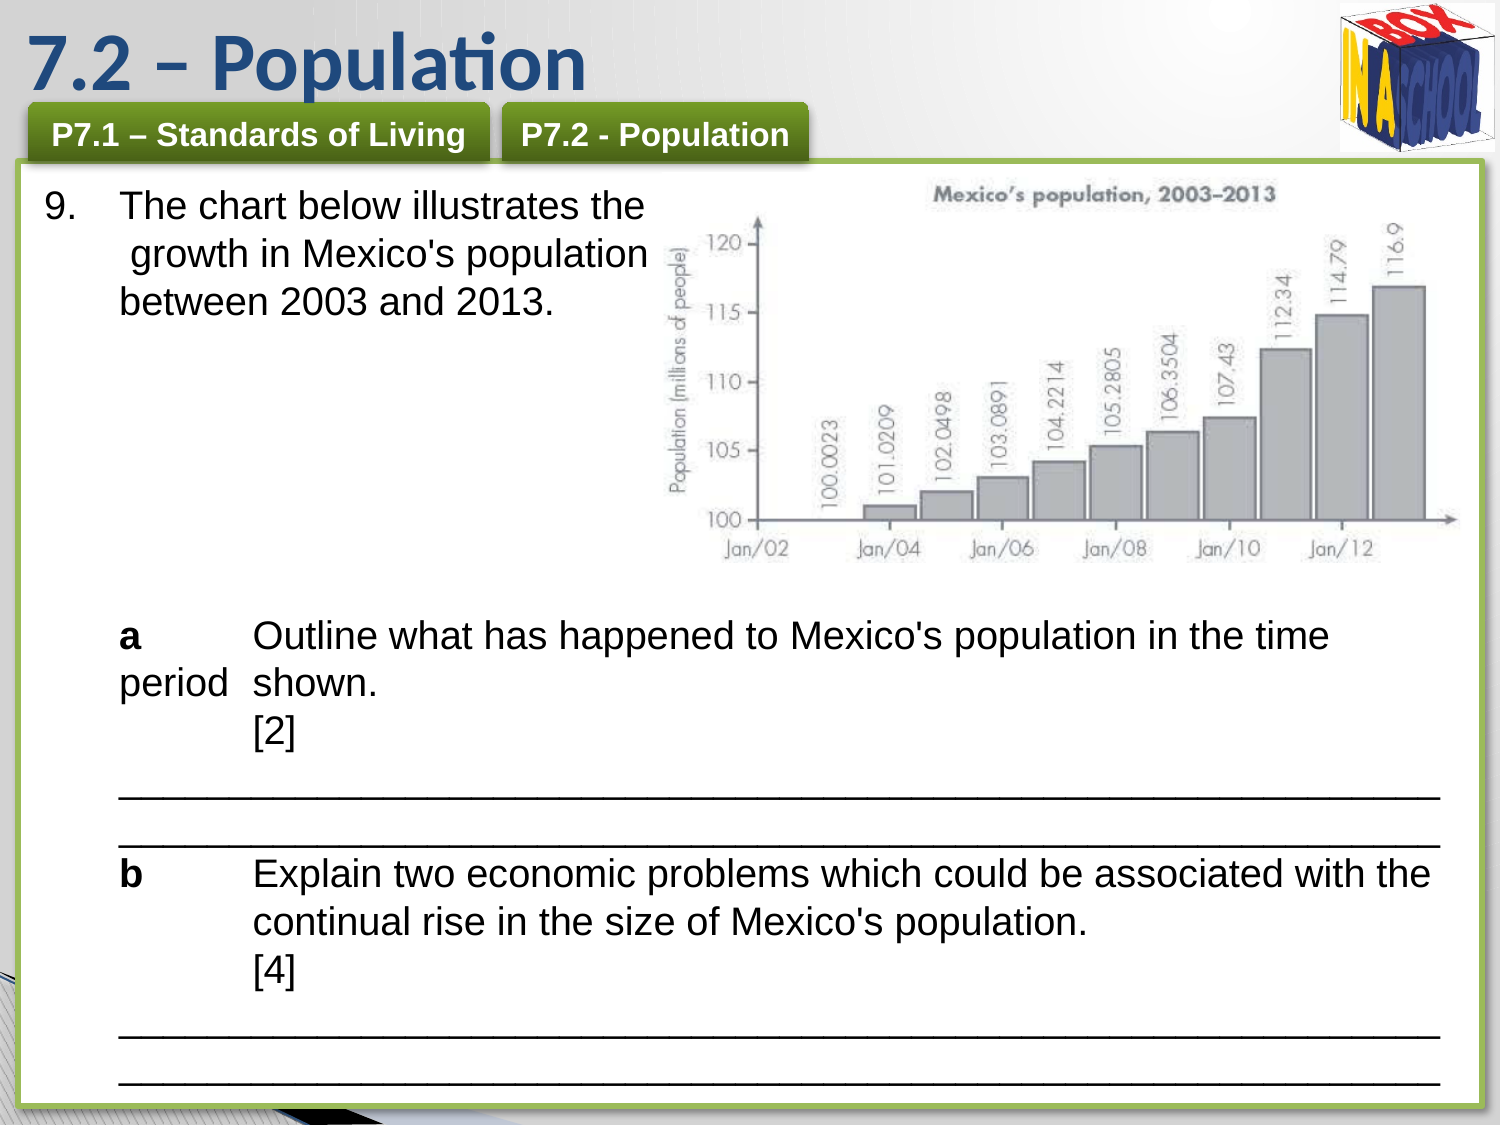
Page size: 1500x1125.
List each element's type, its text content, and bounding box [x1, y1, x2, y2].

picture [661, 172, 1466, 563]
title 7.2 – Population [11, 11, 1465, 102]
text_box The chart below illustrates the growth in Mexico's population between 2003 and 2013. a Outline what has happened to Mexico's population in the time period shown. [2] ________________________________________________________________________________________________________________________ b Explain two economic problems which could be associated with the continual rise in the size of Mexico's population. [4] ________________________________________________________________________________________________________________________________________________________________________________________________________________________________________________ [29, 172, 1465, 1125]
picture [1340, 3, 1495, 152]
